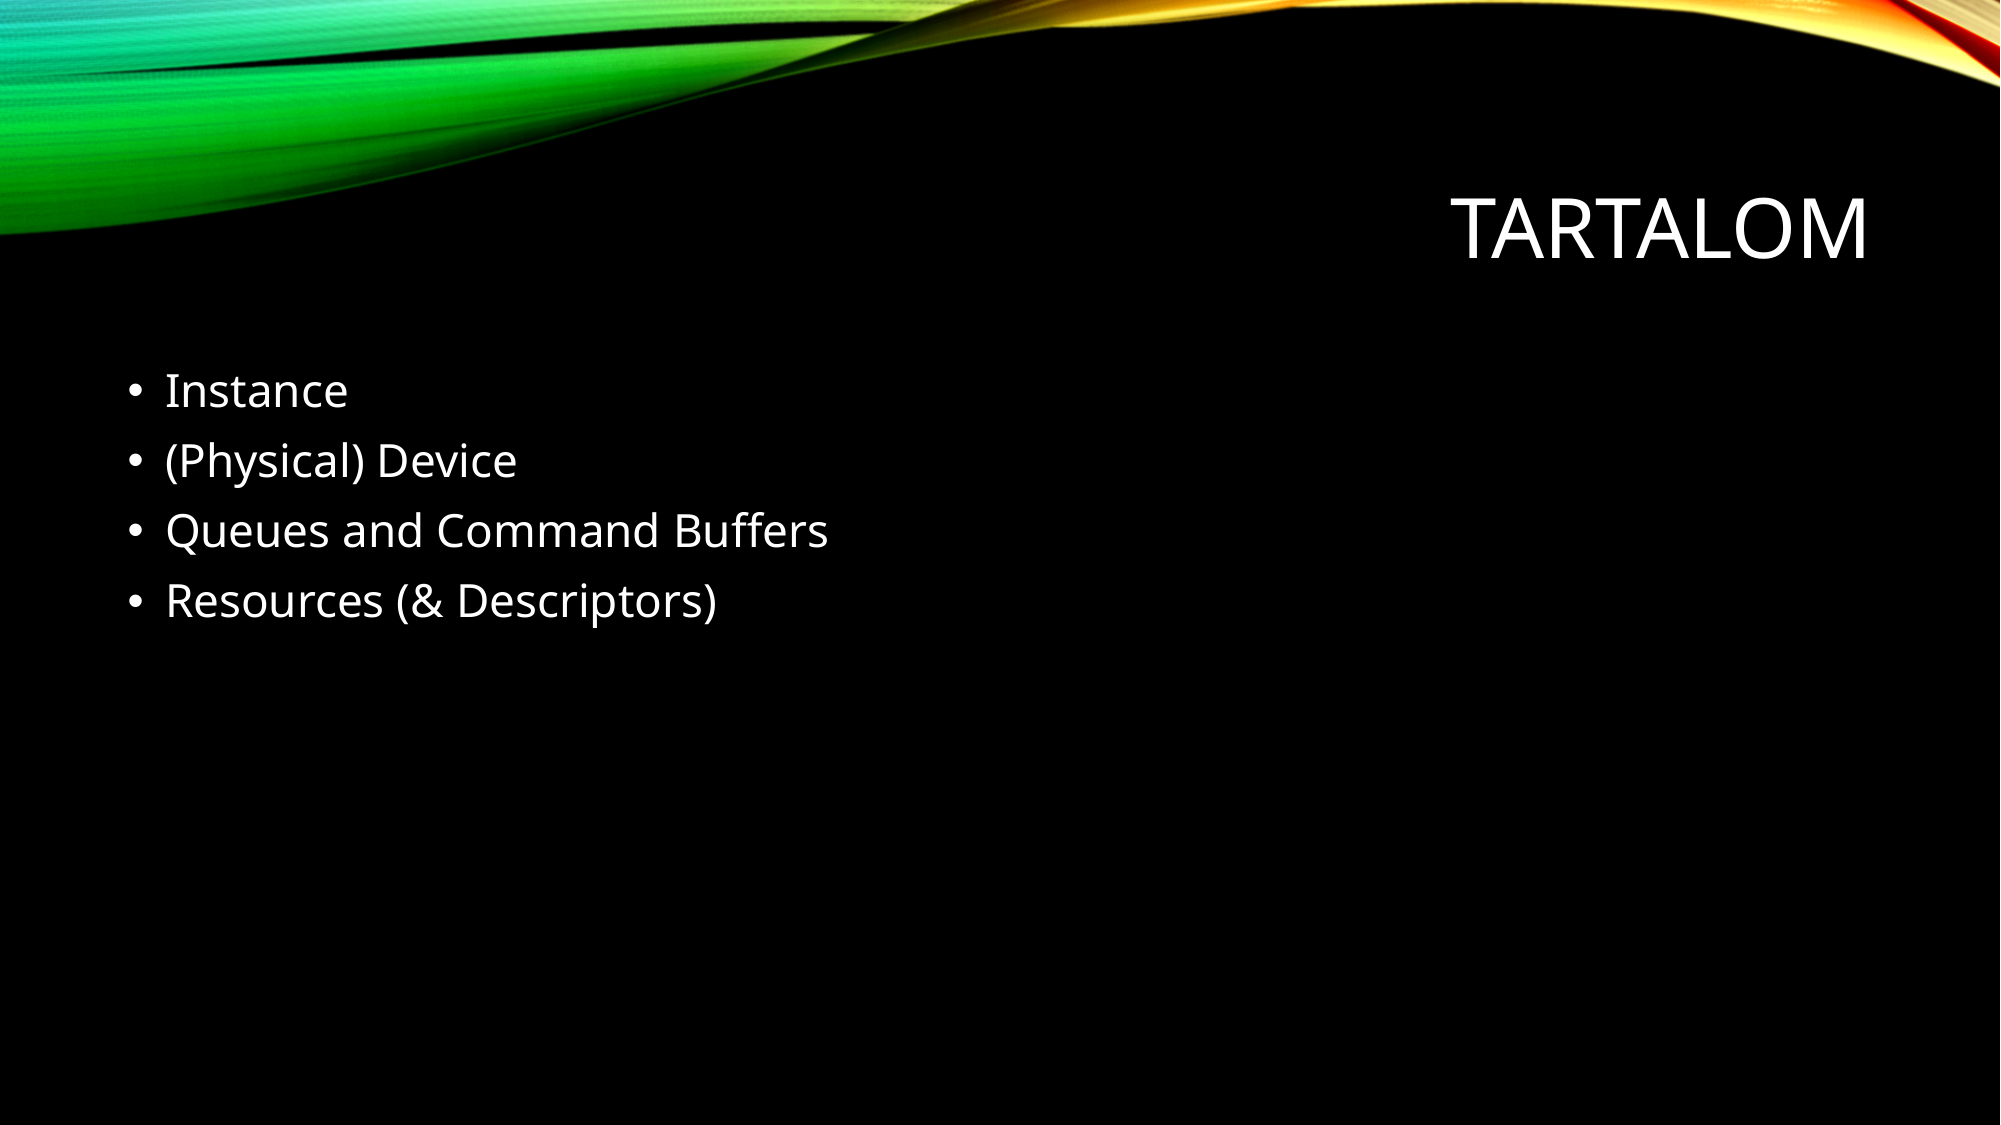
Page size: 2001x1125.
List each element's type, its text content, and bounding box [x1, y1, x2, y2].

picture [0, 0, 2000, 237]
list Instance (Physical) Device Queues and Command Buffers Resources (& Descriptors) [112, 360, 1888, 1021]
title Tartalom [474, 125, 1888, 338]
